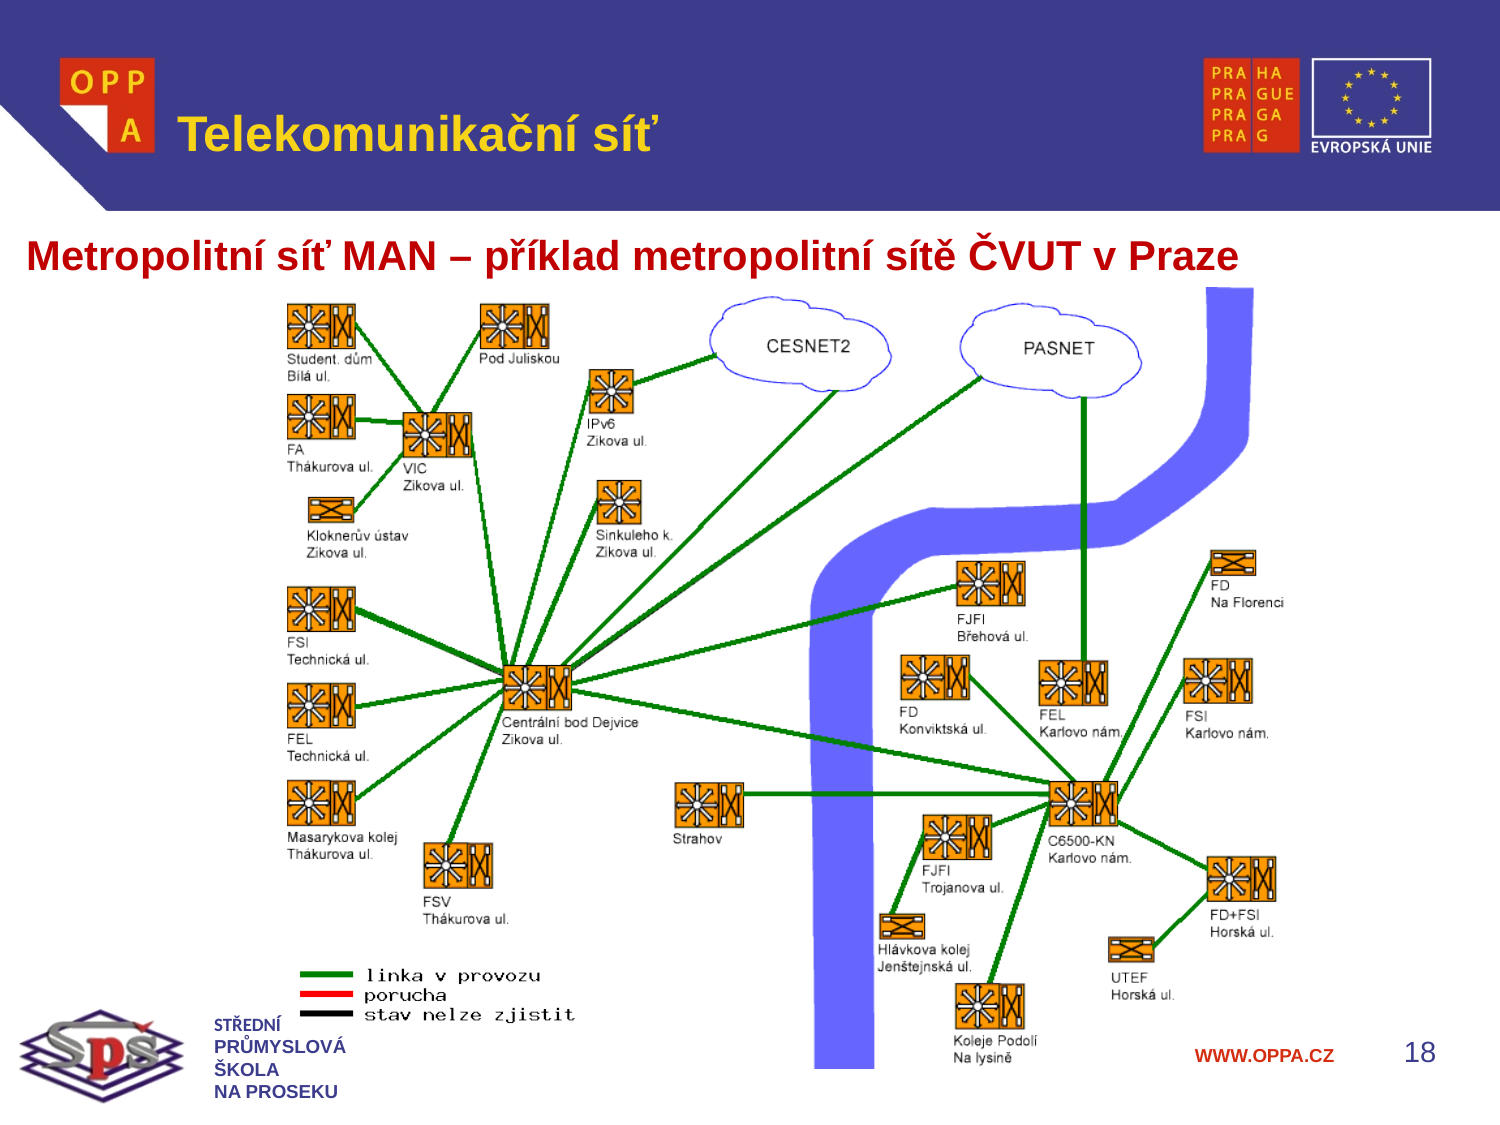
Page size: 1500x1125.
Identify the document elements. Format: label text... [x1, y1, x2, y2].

text_box Metropolitní síť MAN – příklad metropolitní sítě ČVUT v Praze [11, 221, 1495, 287]
picture [286, 286, 1284, 1069]
picture [0, 0, 1500, 211]
slide_number 18 [1339, 1015, 1437, 1069]
picture [19, 1001, 186, 1107]
text_box STŘEDNÍ PRŮMYSLOVÁ ŠKOLA NA PROSEKU [199, 1004, 509, 1110]
title Telekomunikační síť [177, 38, 1137, 162]
